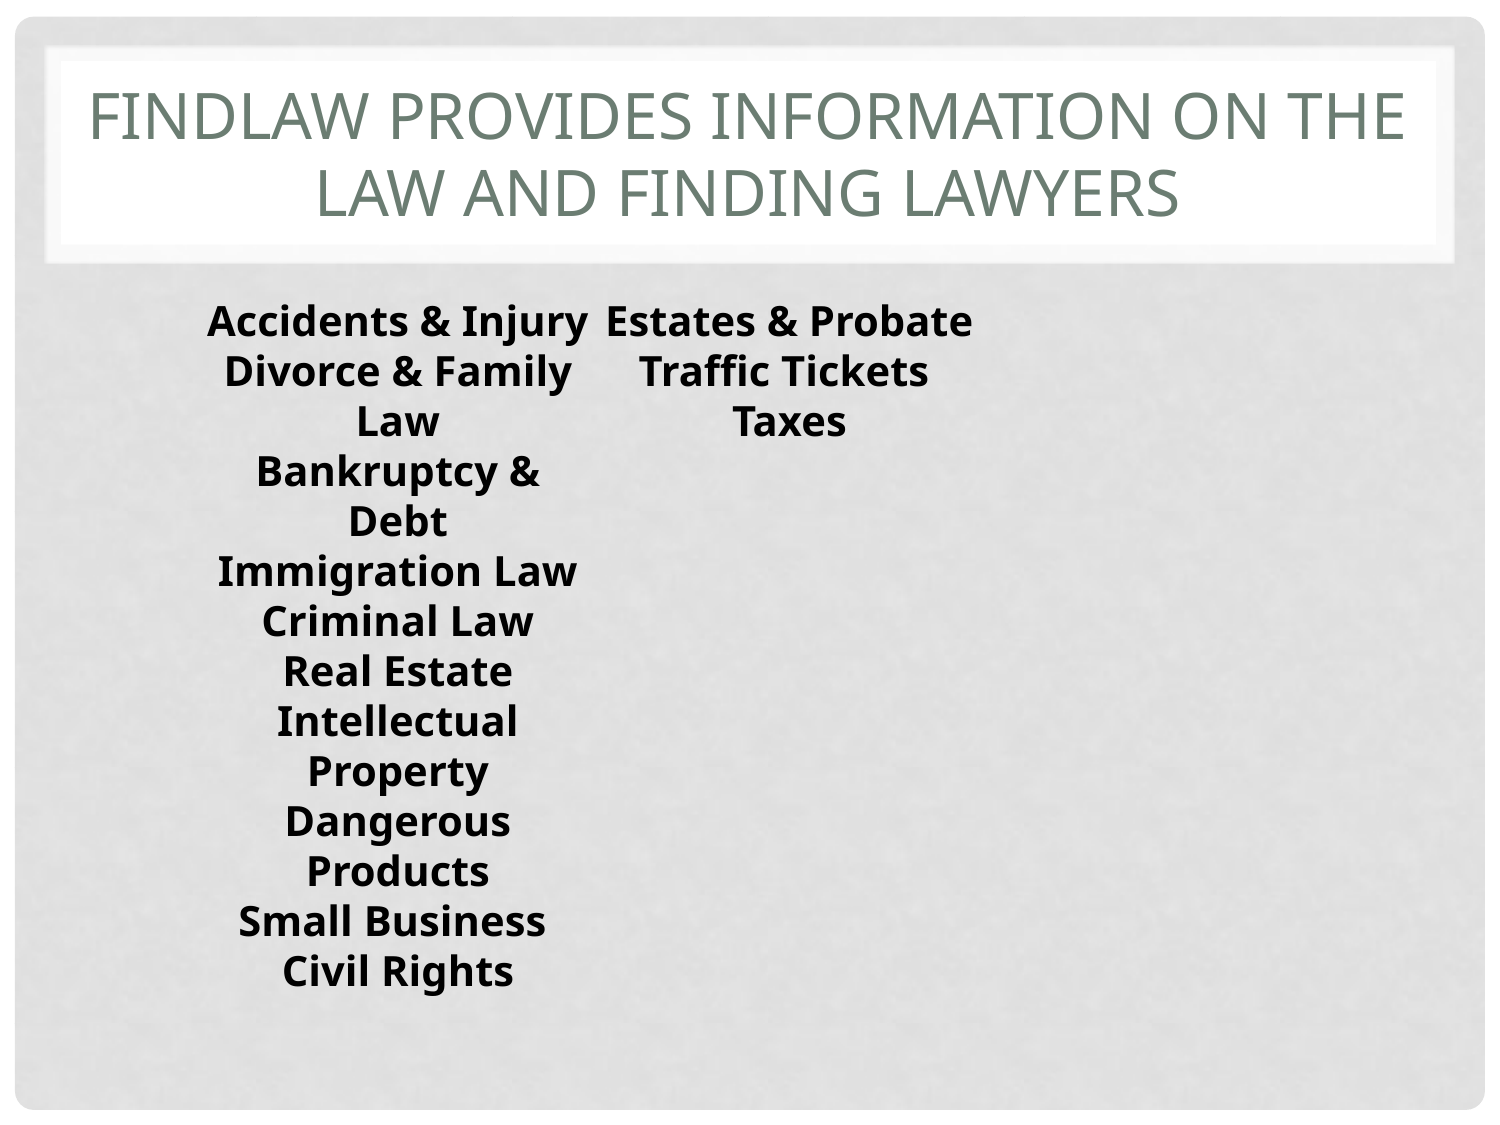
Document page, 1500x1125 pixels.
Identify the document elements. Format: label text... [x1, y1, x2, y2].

title Findlaw Provides information on the law and finding lawyers [69, 66, 1425, 238]
text_box Accidents & Injury Divorce & Family Law Bankruptcy & Debt Immigration Law Criminal Law Real Estate Intellectual Property Dangerous Products Small Business Civil Rights Estates & Probate Traffic Tickets Taxes [187, 287, 1000, 1003]
